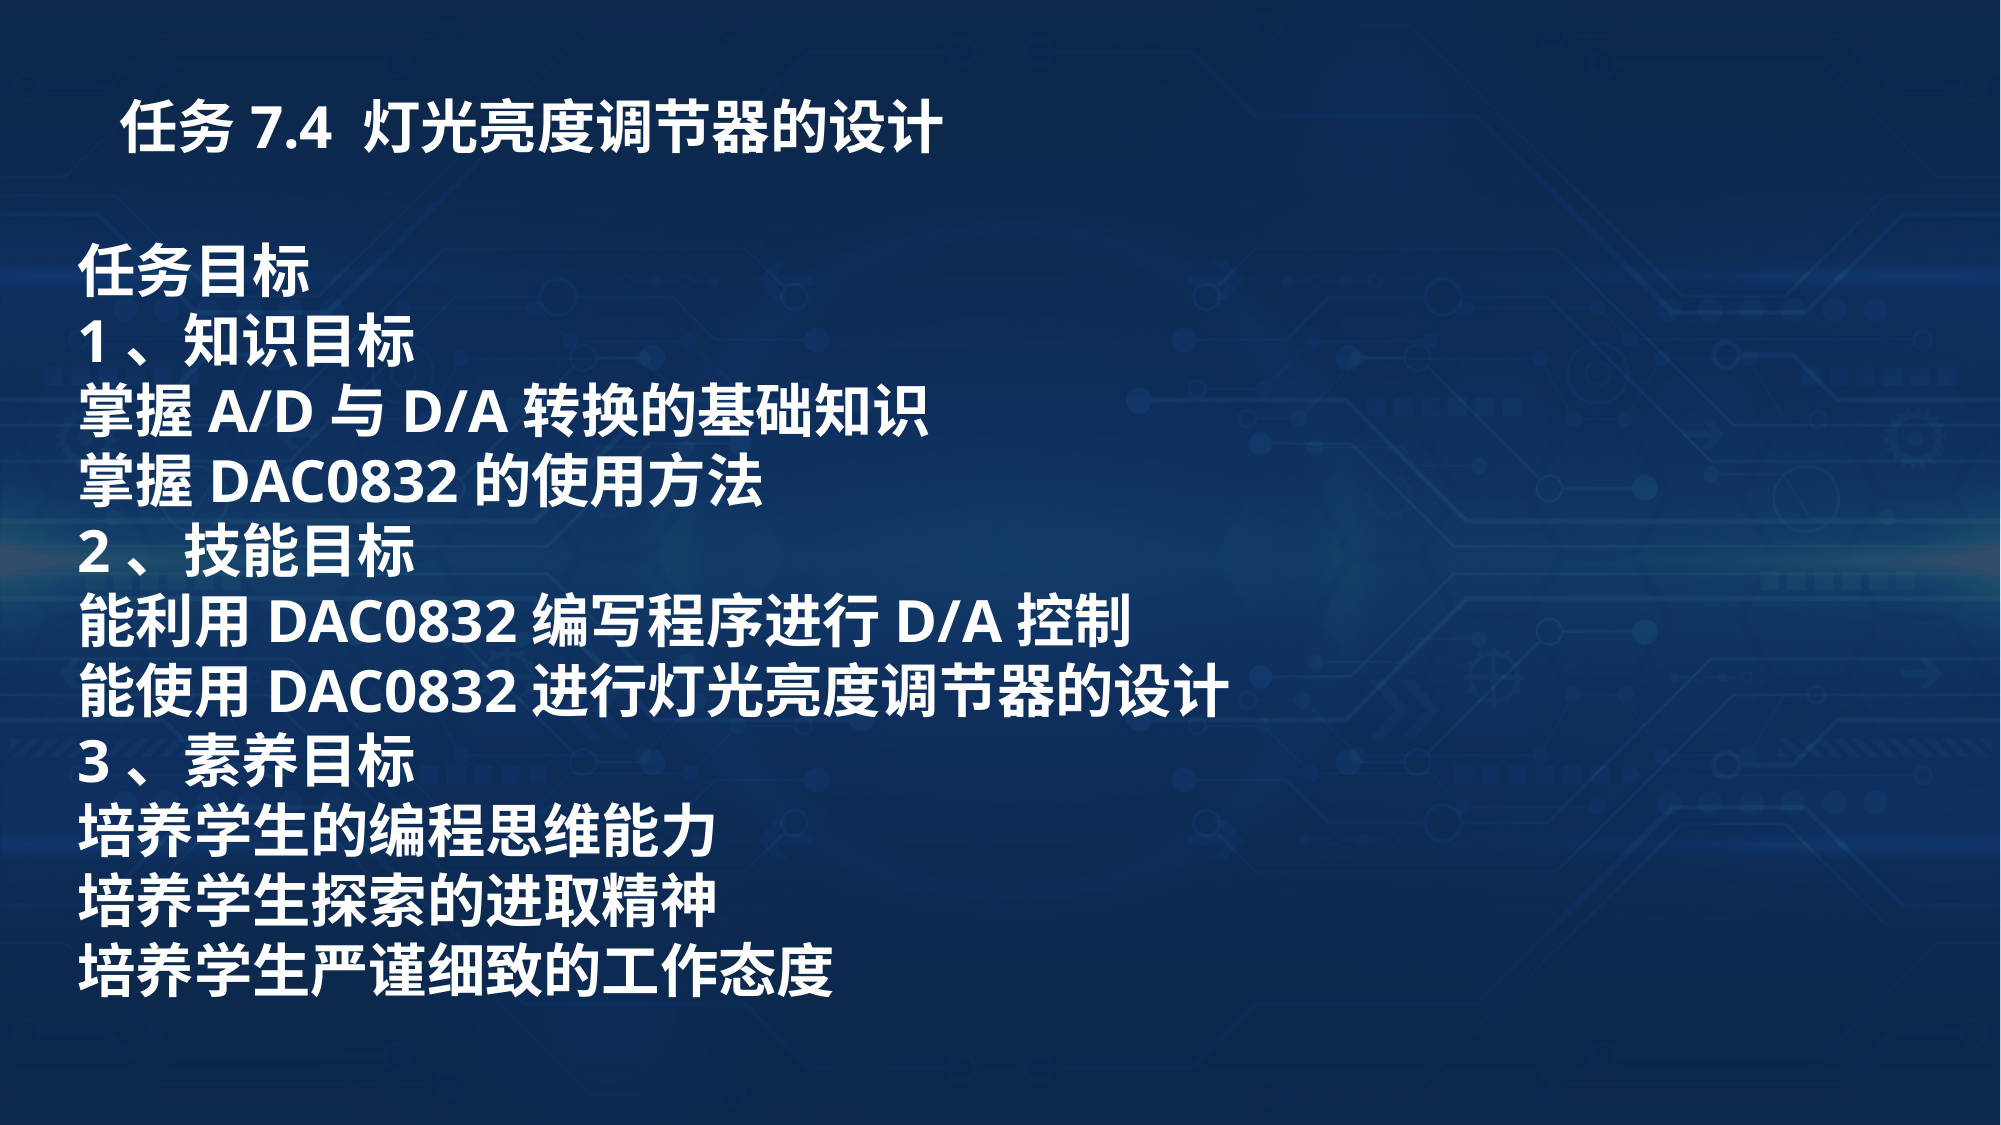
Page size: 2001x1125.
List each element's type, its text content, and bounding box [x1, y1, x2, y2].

text_box 任务目标 1、知识目标 掌握A/D与D/A转换的基础知识 掌握DAC0832的使用方法 2、技能目标 能利用DAC0832编写程序进行D/A控制 能使用DAC0832进行灯光亮度调节器的设计 3、素养目标 培养学生的编程思维能力 培养学生探索的进取精神 培养学生严谨细致的工作态度 [62, 226, 1774, 1012]
text_box 任务7.4 灯光亮度调节器的设计 [104, 83, 1085, 168]
